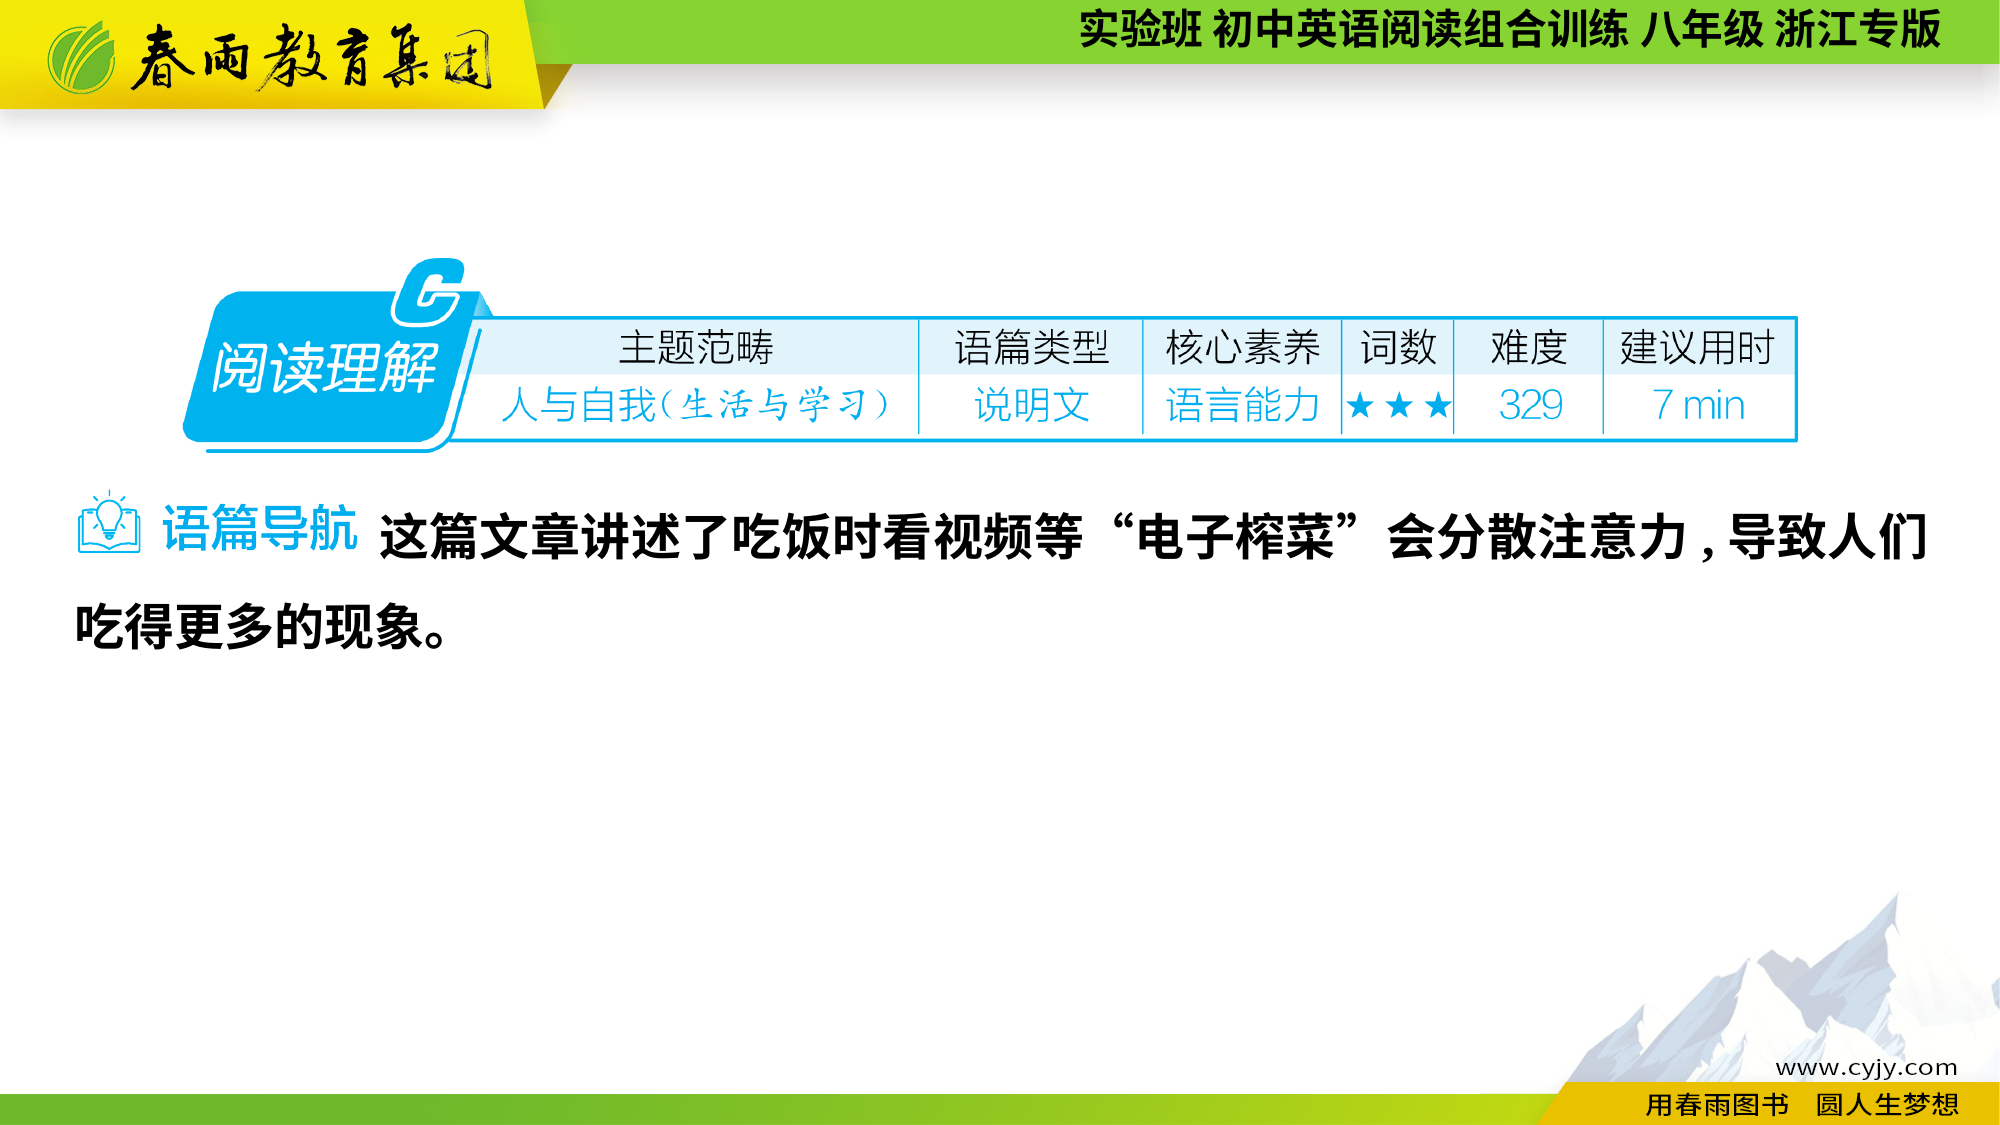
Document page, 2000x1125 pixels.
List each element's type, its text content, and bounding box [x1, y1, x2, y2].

list 这篇文章讲述了吃饭时看视频等“电子榨菜”会分散注意力,导致人们吃得更多的现象。 [59, 468, 1944, 654]
picture [0, 0, 2000, 1125]
